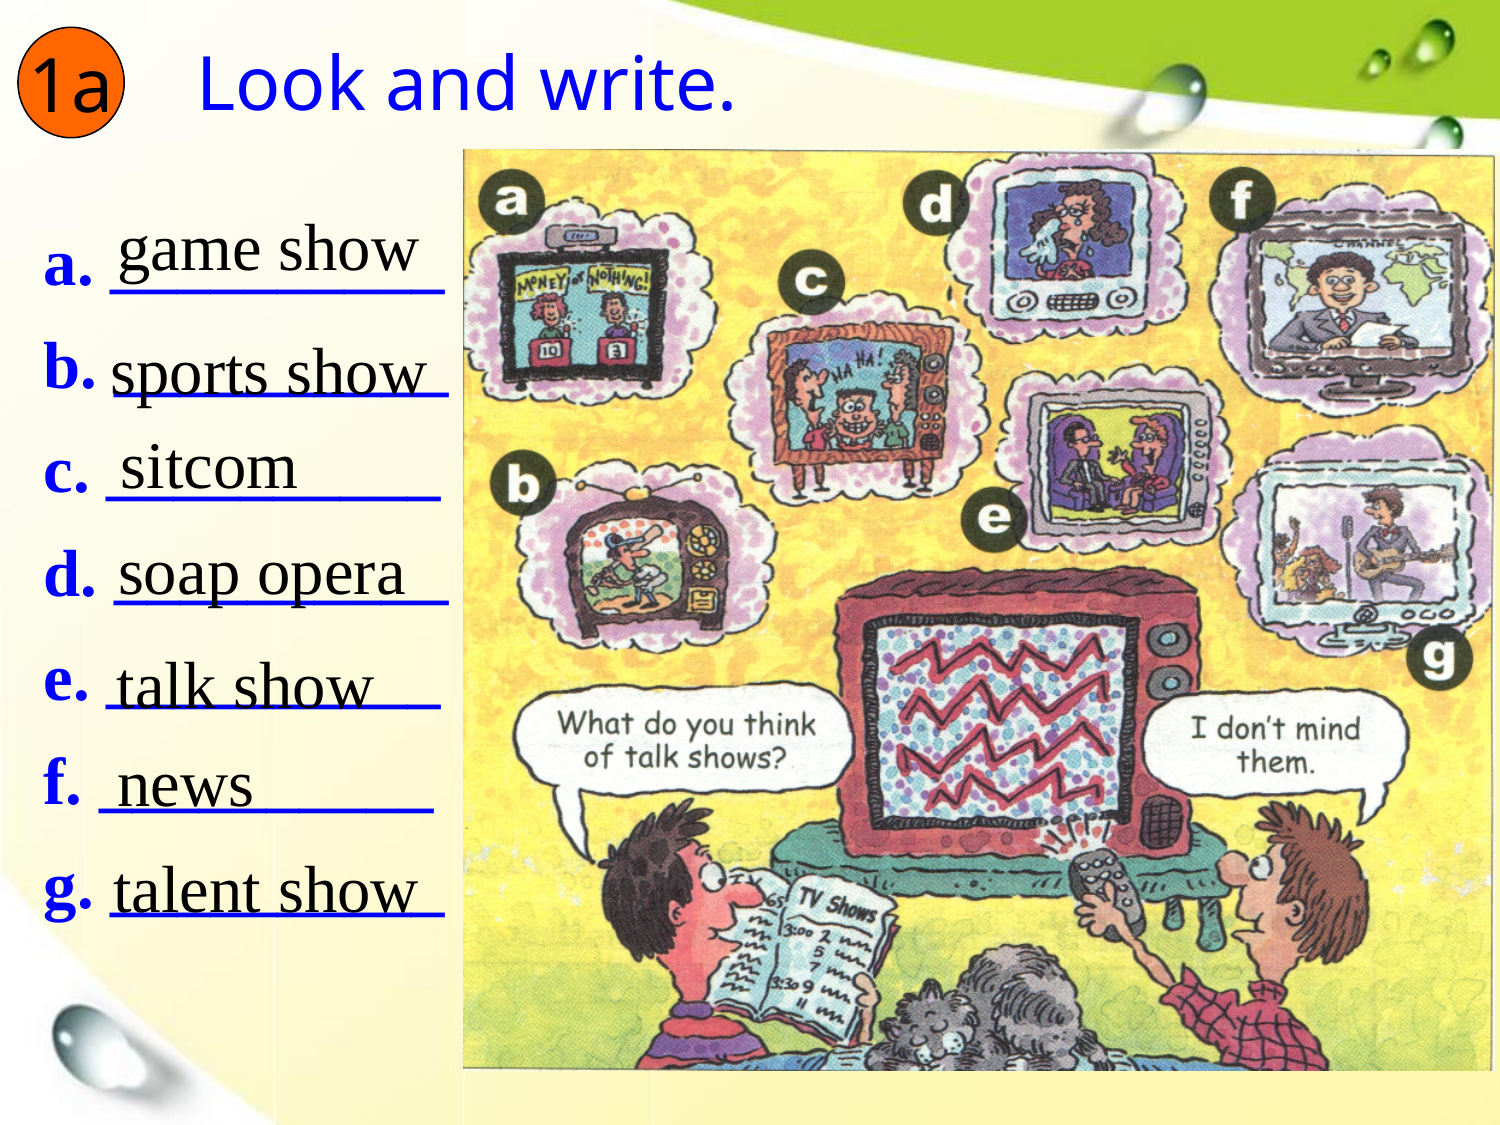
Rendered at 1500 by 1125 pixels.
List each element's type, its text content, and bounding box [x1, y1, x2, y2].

text_box game show [102, 196, 452, 292]
text_box news [102, 732, 270, 828]
text_box 1a [17, 27, 125, 138]
text_box talk show [101, 634, 390, 729]
text_box a. __________ b. __________ c. __________ d. __________ e. __________ f. __________ g. __________ [28, 186, 457, 930]
text_box Look and write. [181, 27, 754, 133]
text_box soap opera [103, 520, 422, 616]
text_box sitcom [106, 414, 314, 510]
text_box talent show [98, 838, 435, 934]
picture [0, 0, 1500, 1125]
text_box sports show [95, 320, 443, 416]
